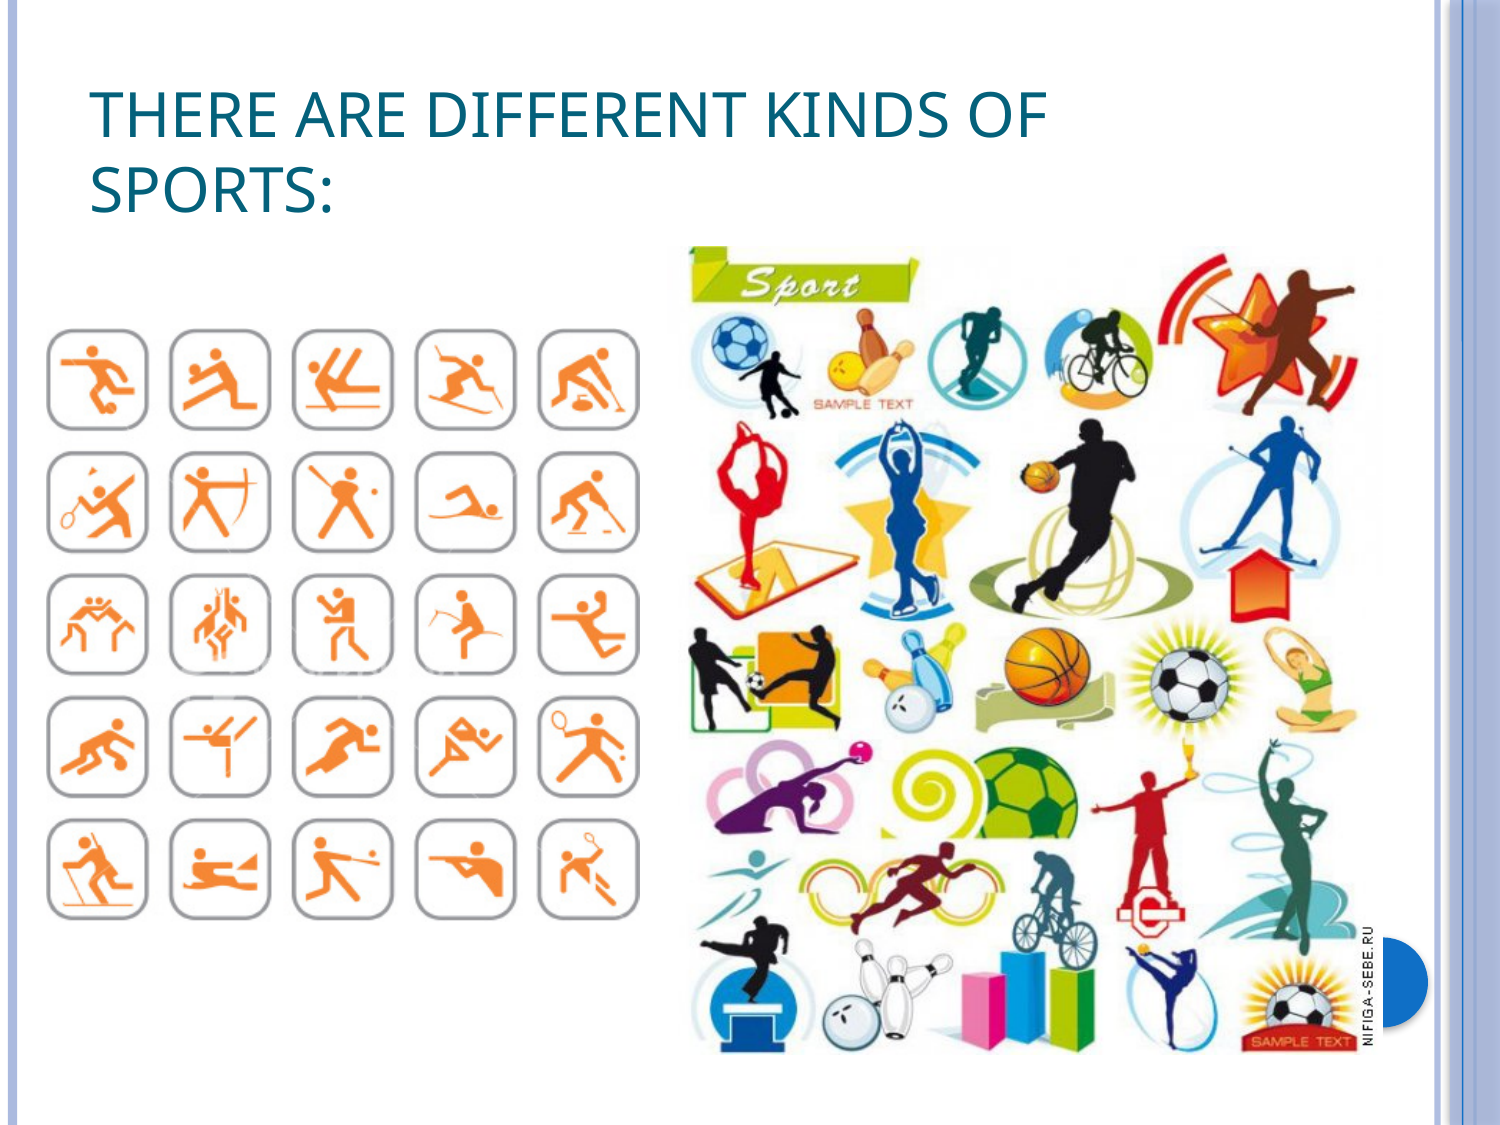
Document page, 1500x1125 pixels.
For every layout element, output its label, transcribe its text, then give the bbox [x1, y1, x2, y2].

picture [46, 327, 640, 923]
title There are different kinds of sports: [75, 45, 1300, 233]
picture [667, 245, 1384, 1056]
